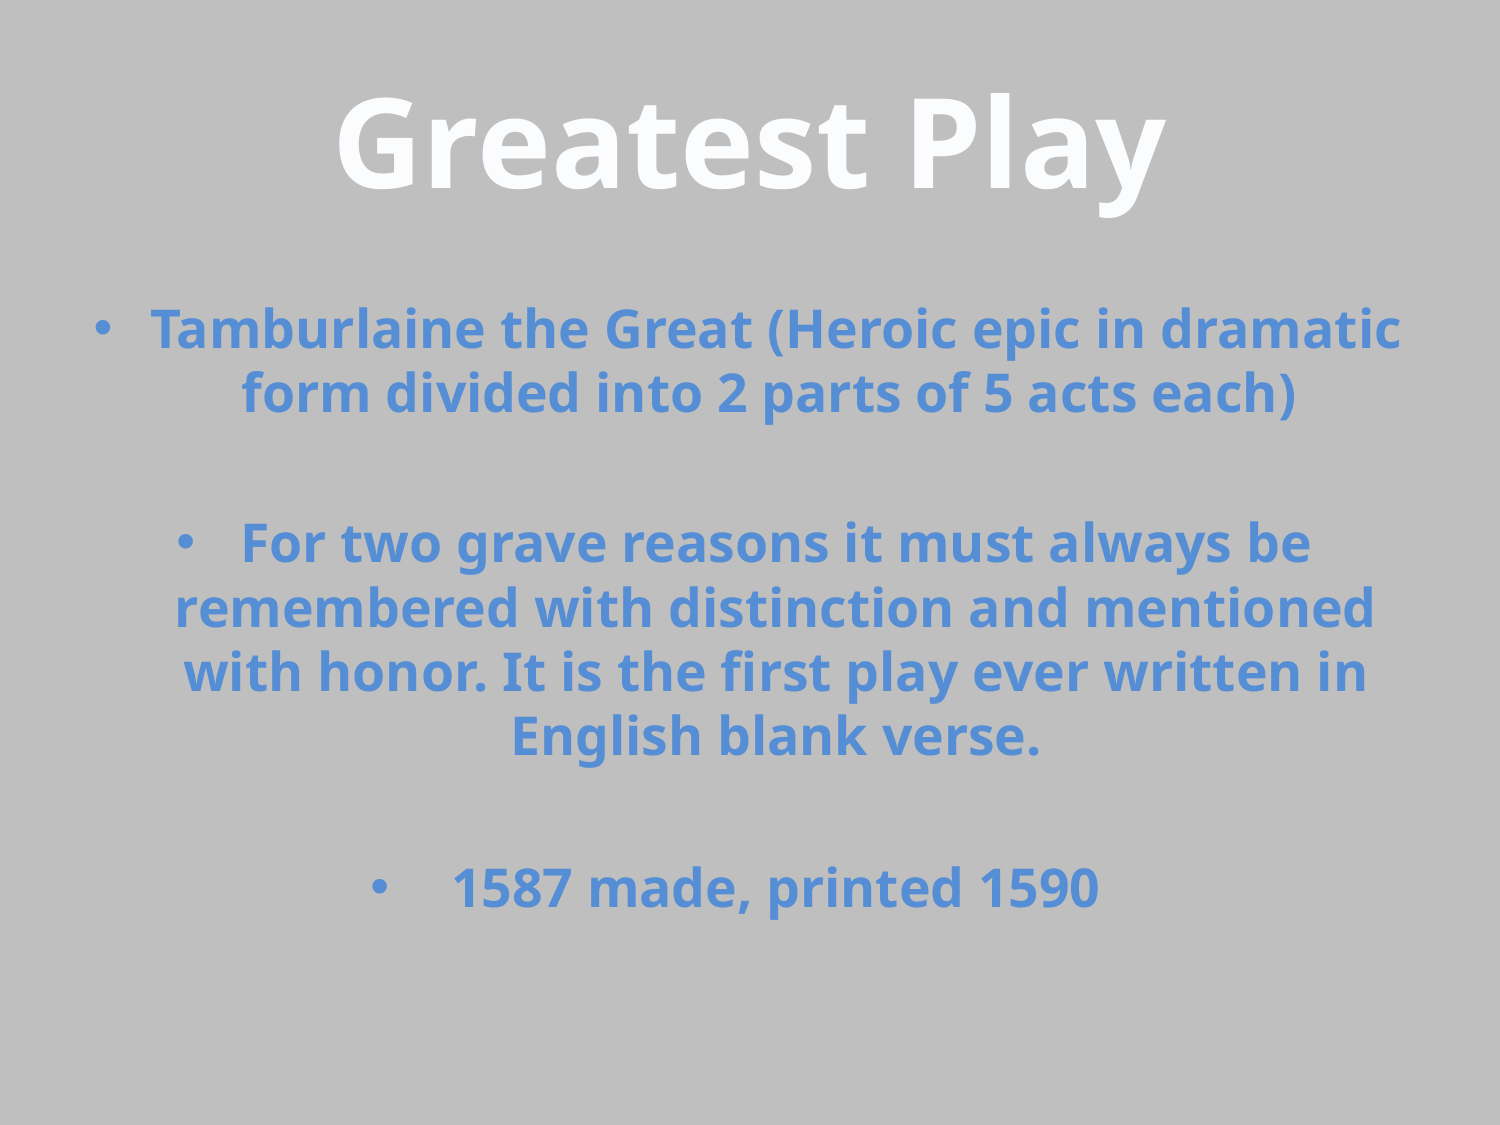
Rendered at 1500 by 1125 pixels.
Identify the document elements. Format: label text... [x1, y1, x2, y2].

title Greatest Play [75, 45, 1425, 233]
list Tamburlaine the Great (Heroic epic in dramatic form divided into 2 parts of 5 acts each) For two grave reasons it must always be remembered with distinction and mentioned with honor. It is the first play ever written in English blank verse. 1587 made, printed 1590 [75, 287, 1425, 1005]
